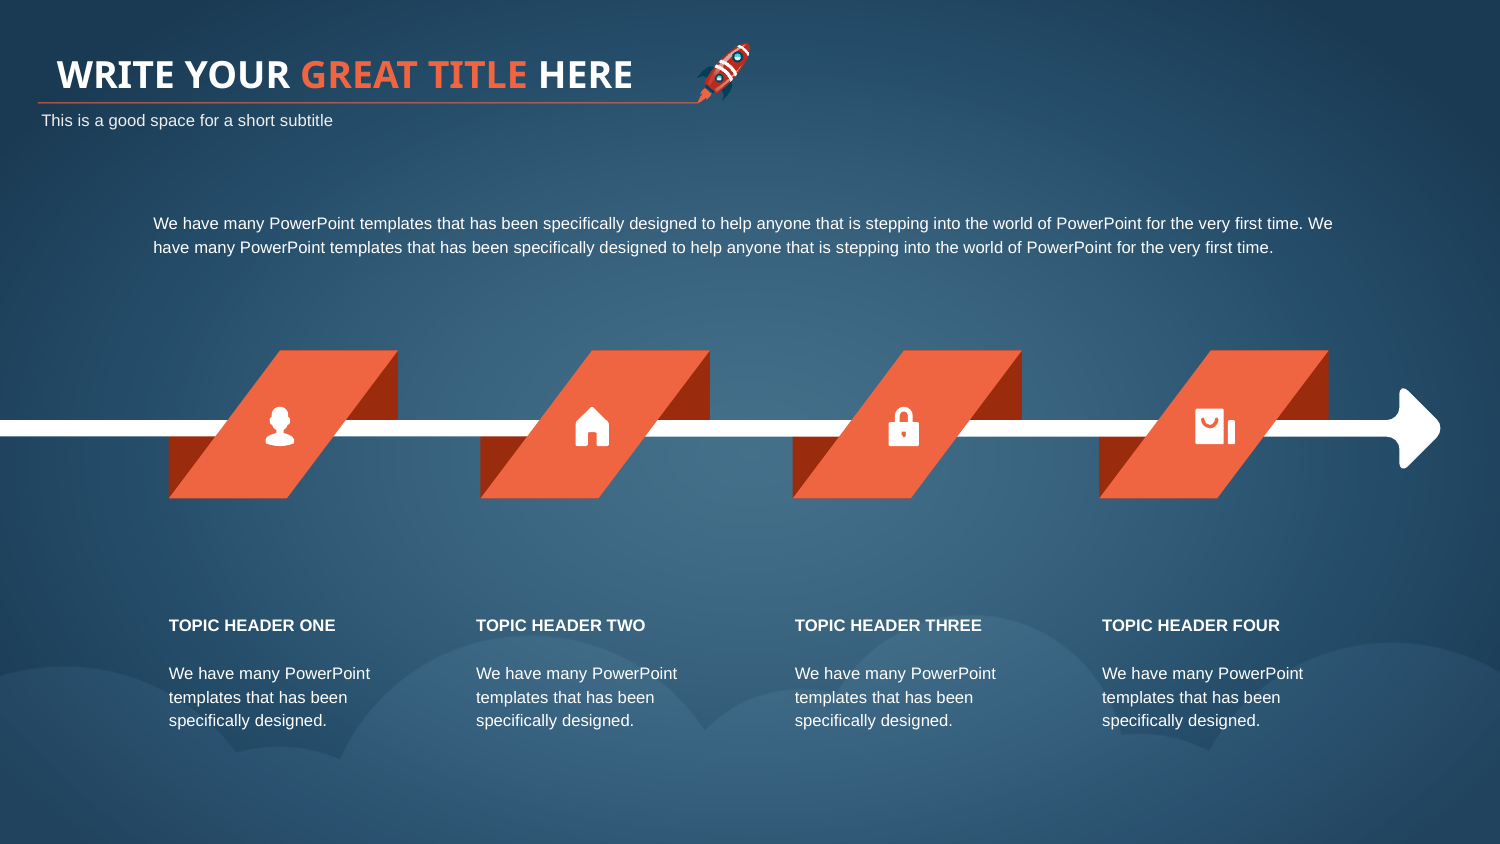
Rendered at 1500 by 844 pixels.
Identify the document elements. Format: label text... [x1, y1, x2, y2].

text_box [347, 352, 398, 420]
text_box [646, 420, 850, 437]
text_box TOPIC HEADER FOUR We have many PowerPoint templates that has been specifically designed. [1102, 610, 1327, 731]
text_box [168, 437, 214, 498]
text_box WRITE YOUR GREAT TITLE HERE [56, 43, 649, 104]
text_box [480, 437, 526, 497]
text_box TOPIC HEADER THREE We have many PowerPoint templates that has been specifically designed. [794, 610, 1020, 731]
text_box [659, 352, 710, 420]
text_box [168, 350, 398, 499]
text_box This is a good space for a short subtitle [41, 102, 349, 138]
text_box [1099, 437, 1144, 497]
text_box [334, 420, 538, 437]
text_box [792, 350, 1022, 499]
text_box [1099, 350, 1329, 499]
text_box We have many PowerPoint templates that has been specifically designed to help anyone that is stepping into the world of PowerPoint for the very first time. We have many PowerPoint templates that has been specifically designed to help anyone that is stepping into the world of PowerPoint for the very first time. [153, 209, 1347, 257]
text_box [792, 437, 838, 498]
text_box [575, 407, 609, 447]
text_box [958, 420, 1157, 437]
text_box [1195, 408, 1235, 445]
text_box [480, 350, 710, 499]
text_box TOPIC HEADER TWO We have many PowerPoint templates that has been specifically designed. [476, 610, 701, 731]
text_box [888, 406, 919, 447]
text_box [971, 352, 1022, 420]
text_box [0, 420, 226, 437]
text_box TOPIC HEADER ONE We have many PowerPoint templates that has been specifically designed. [168, 610, 394, 731]
text_box [1265, 388, 1441, 469]
text_box [265, 406, 295, 447]
picture [0, 0, 1500, 844]
text_box [1277, 352, 1329, 420]
